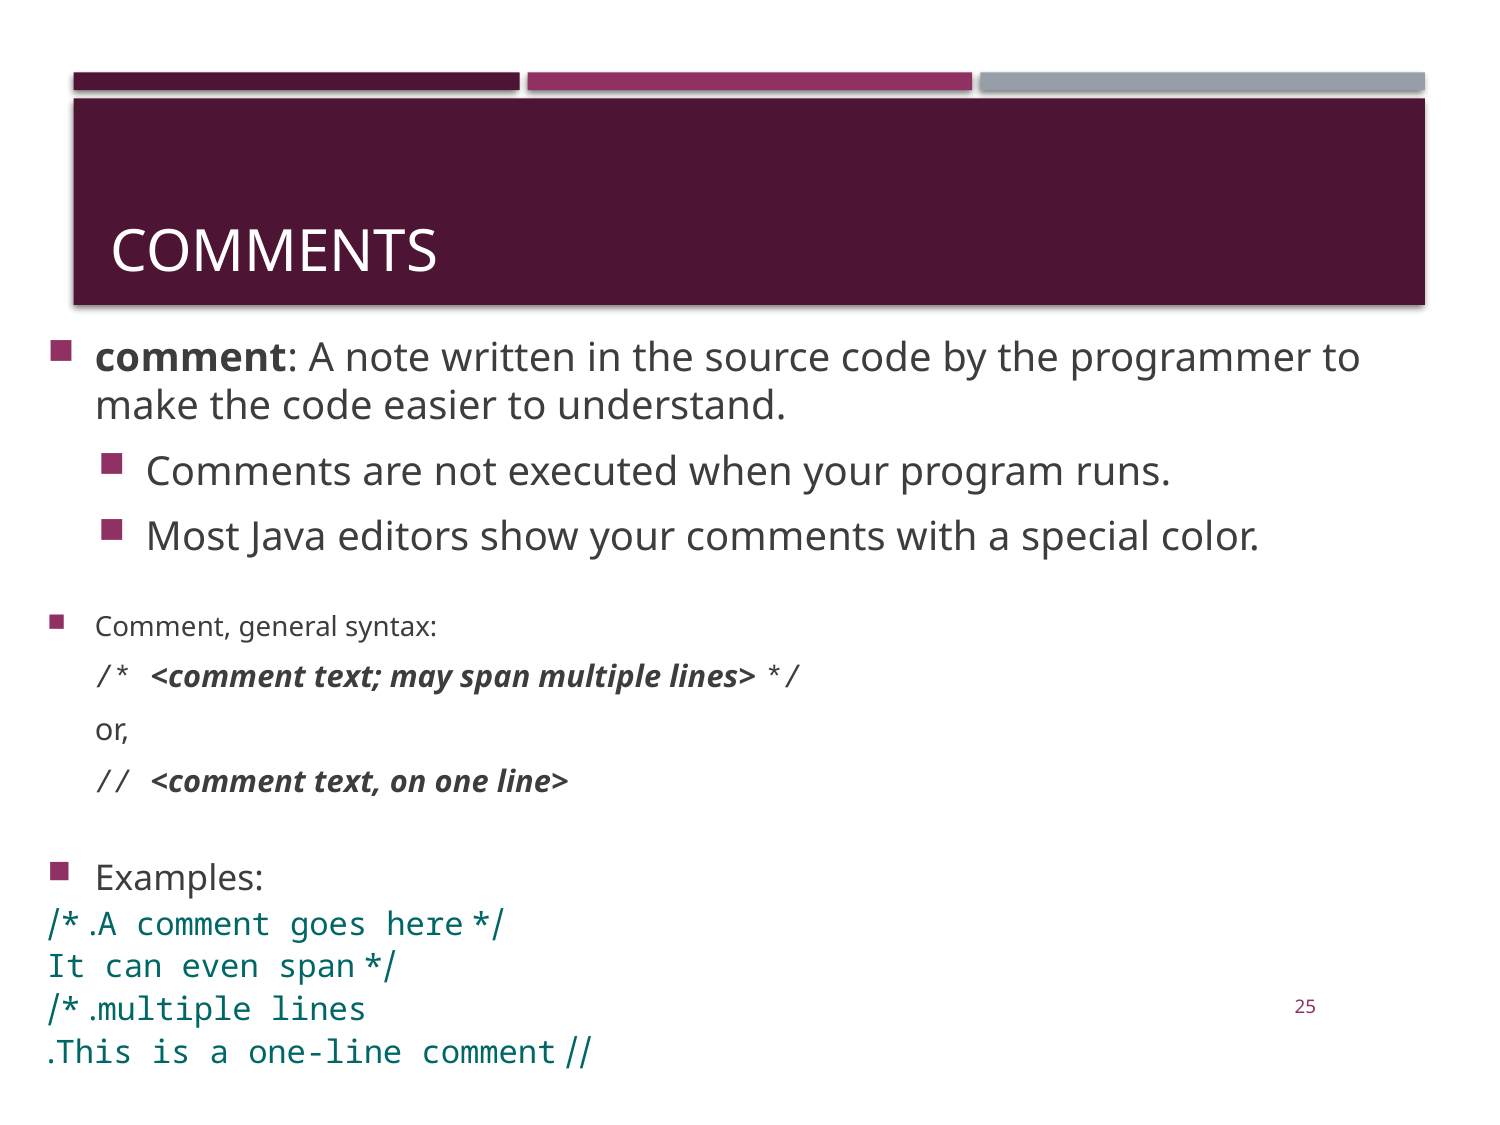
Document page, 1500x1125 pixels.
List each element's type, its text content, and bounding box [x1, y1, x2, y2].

list comment: A note written in the source code by the programmer to make the code easier to understand. Comments are not executed when your program runs. Most Java editors show your comments with a special color. Comment, general syntax: /* <comment text; may span multiple lines> */ or, // <comment text, on one line> Examples: /* A comment goes here. */ /* It can even span multiple lines. */ // This is a one-line comment. [31, 320, 1448, 1080]
title Comments [95, 112, 1406, 291]
